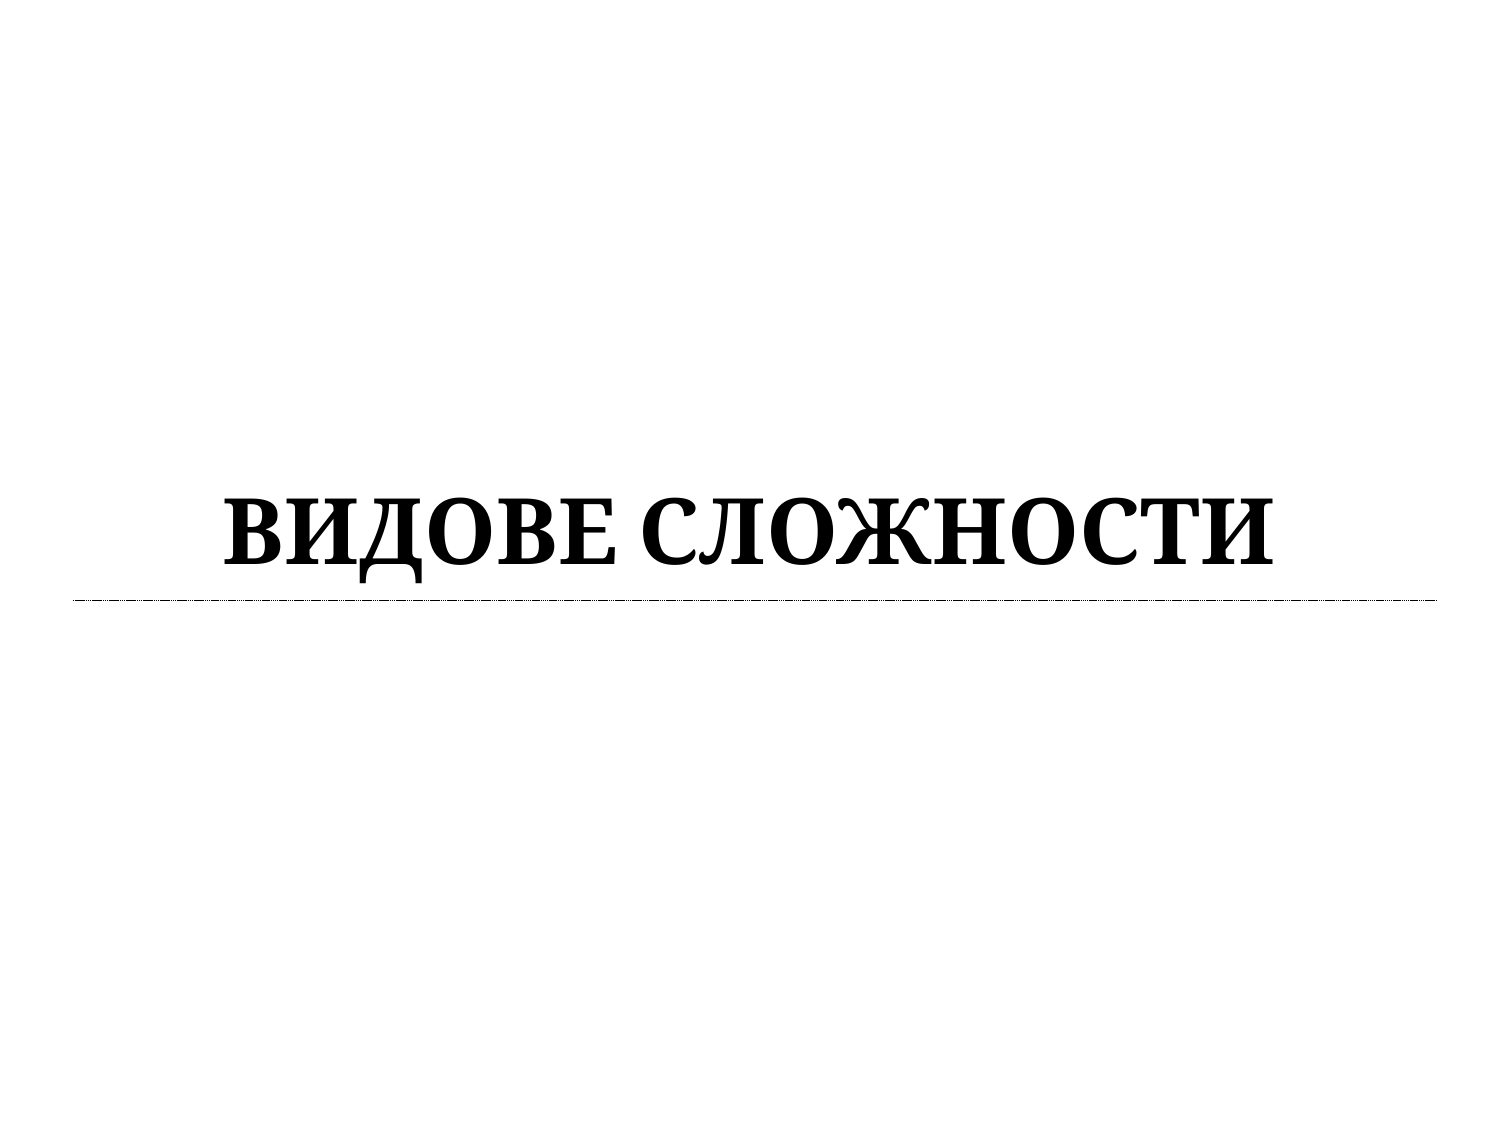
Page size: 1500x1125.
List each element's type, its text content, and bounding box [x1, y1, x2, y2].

title Видове сложности [0, 346, 1500, 594]
